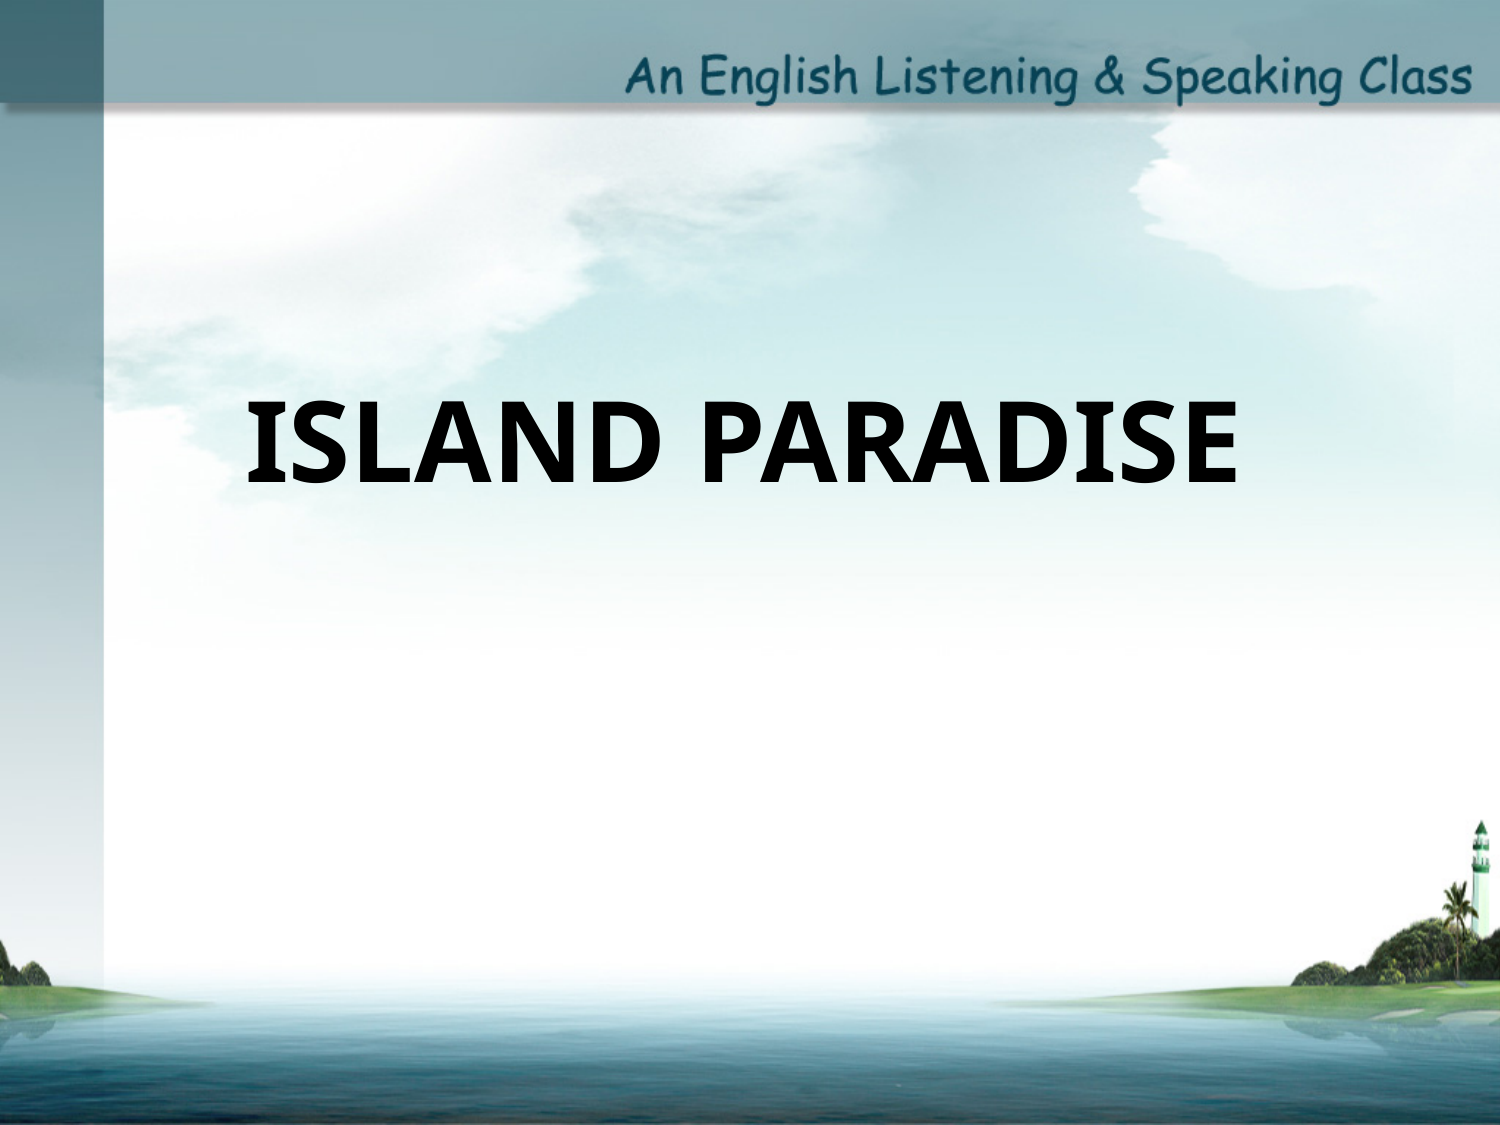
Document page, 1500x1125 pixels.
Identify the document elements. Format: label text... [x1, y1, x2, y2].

text_box ISLAND PARADISE [200, 362, 1288, 513]
picture [0, 0, 1500, 1125]
